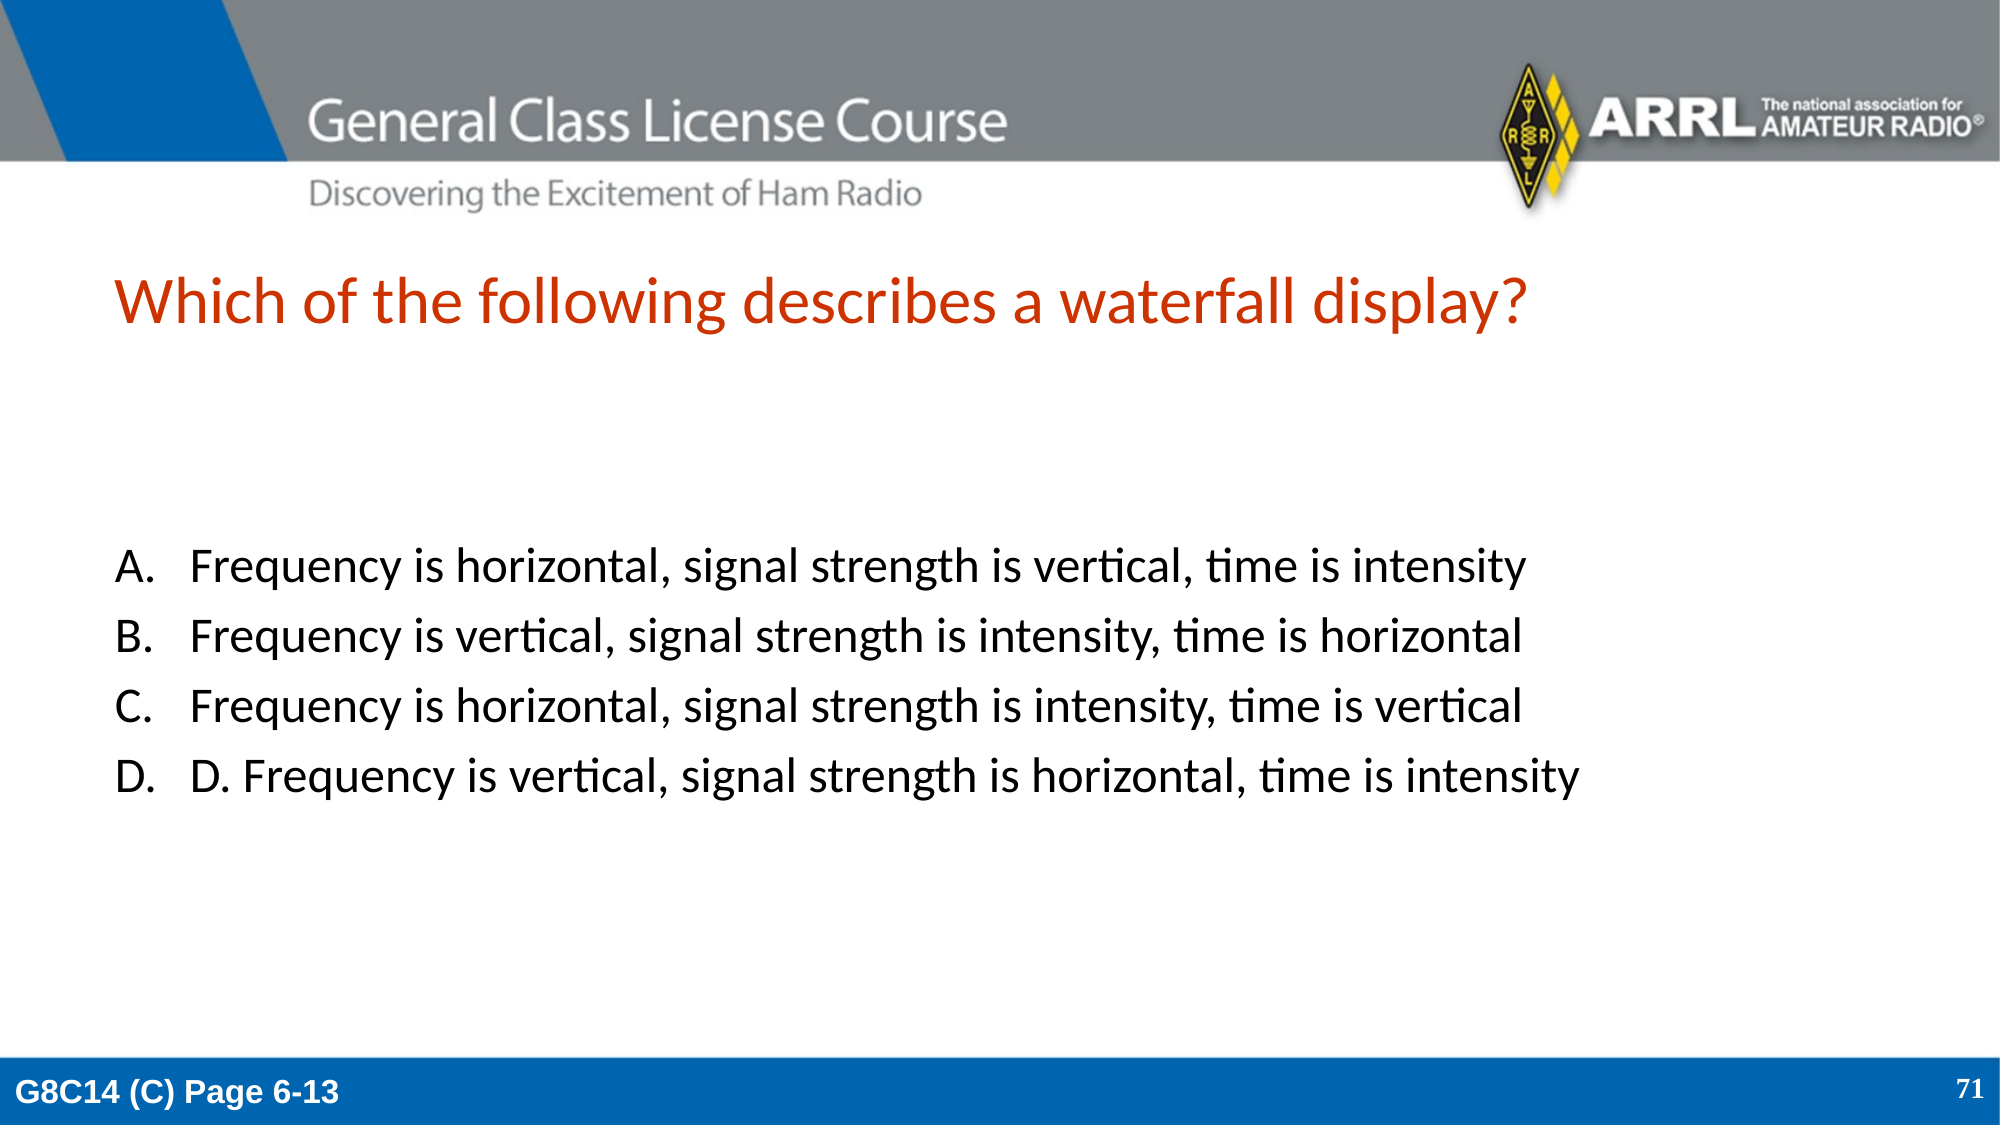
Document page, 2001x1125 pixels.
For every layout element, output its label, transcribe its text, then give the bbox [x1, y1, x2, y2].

text_box 71 [1875, 1062, 2000, 1113]
text_box G8C14 (C) Page 6-13 [0, 1062, 1313, 1118]
list Frequency is horizontal, signal strength is vertical, time is intensity Frequency is vertical, signal strength is intensity, time is horizontal Frequency is horizontal, signal strength is intensity, time is vertical D. Frequency is vertical, signal strength is horizontal, time is intensity [99, 525, 1900, 1005]
title Which of the following describes a waterfall display? [99, 249, 1900, 468]
picture [0, 0, 2001, 1125]
